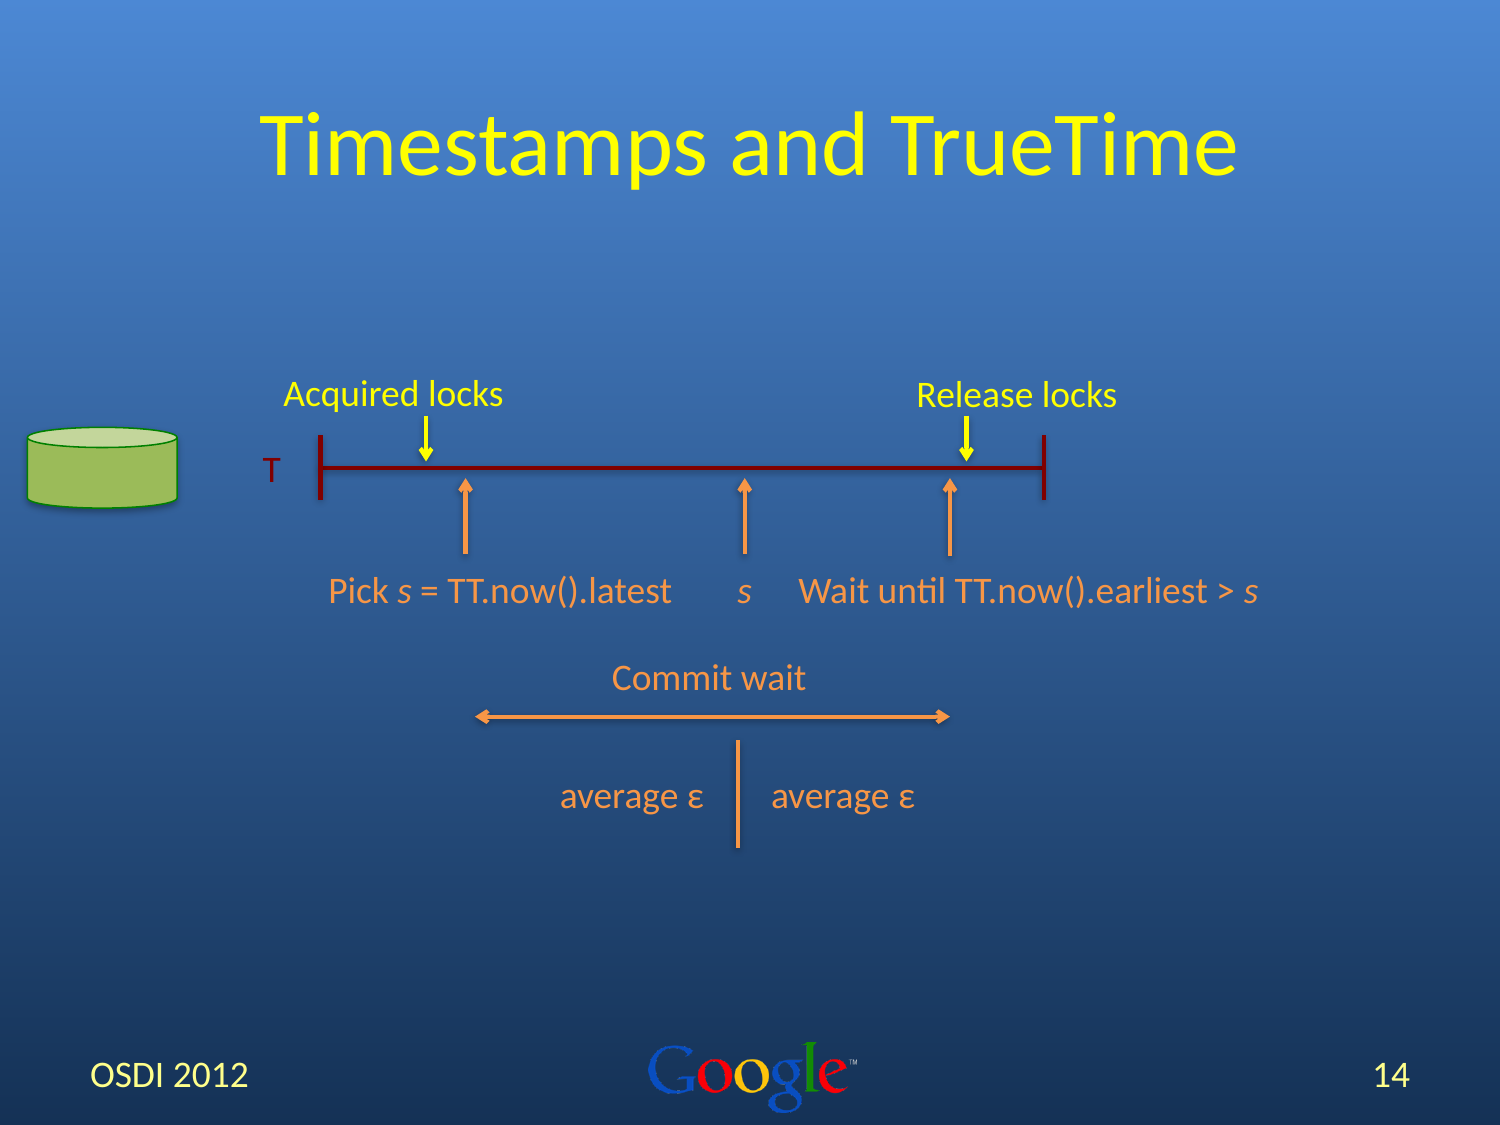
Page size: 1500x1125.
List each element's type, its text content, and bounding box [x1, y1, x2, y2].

slide_number 14 [1074, 1042, 1425, 1103]
text_box Acquired locks [268, 361, 519, 422]
text_box Wait until TT.now().earliest > s [783, 558, 1274, 619]
text_box average ε [545, 763, 720, 824]
picture [648, 1042, 857, 1113]
text_box [26, 426, 178, 509]
text_box Release locks [901, 362, 1133, 422]
text_box average ε [756, 763, 931, 824]
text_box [318, 435, 1045, 501]
text_box Pick s = TT.now().latest [313, 558, 688, 619]
text_box Commit wait [597, 645, 822, 706]
title Timestamps and TrueTime [75, 45, 1425, 233]
text_box T [247, 437, 314, 498]
slide_number OSDI 2012 [75, 1042, 425, 1103]
text_box s [722, 558, 767, 619]
